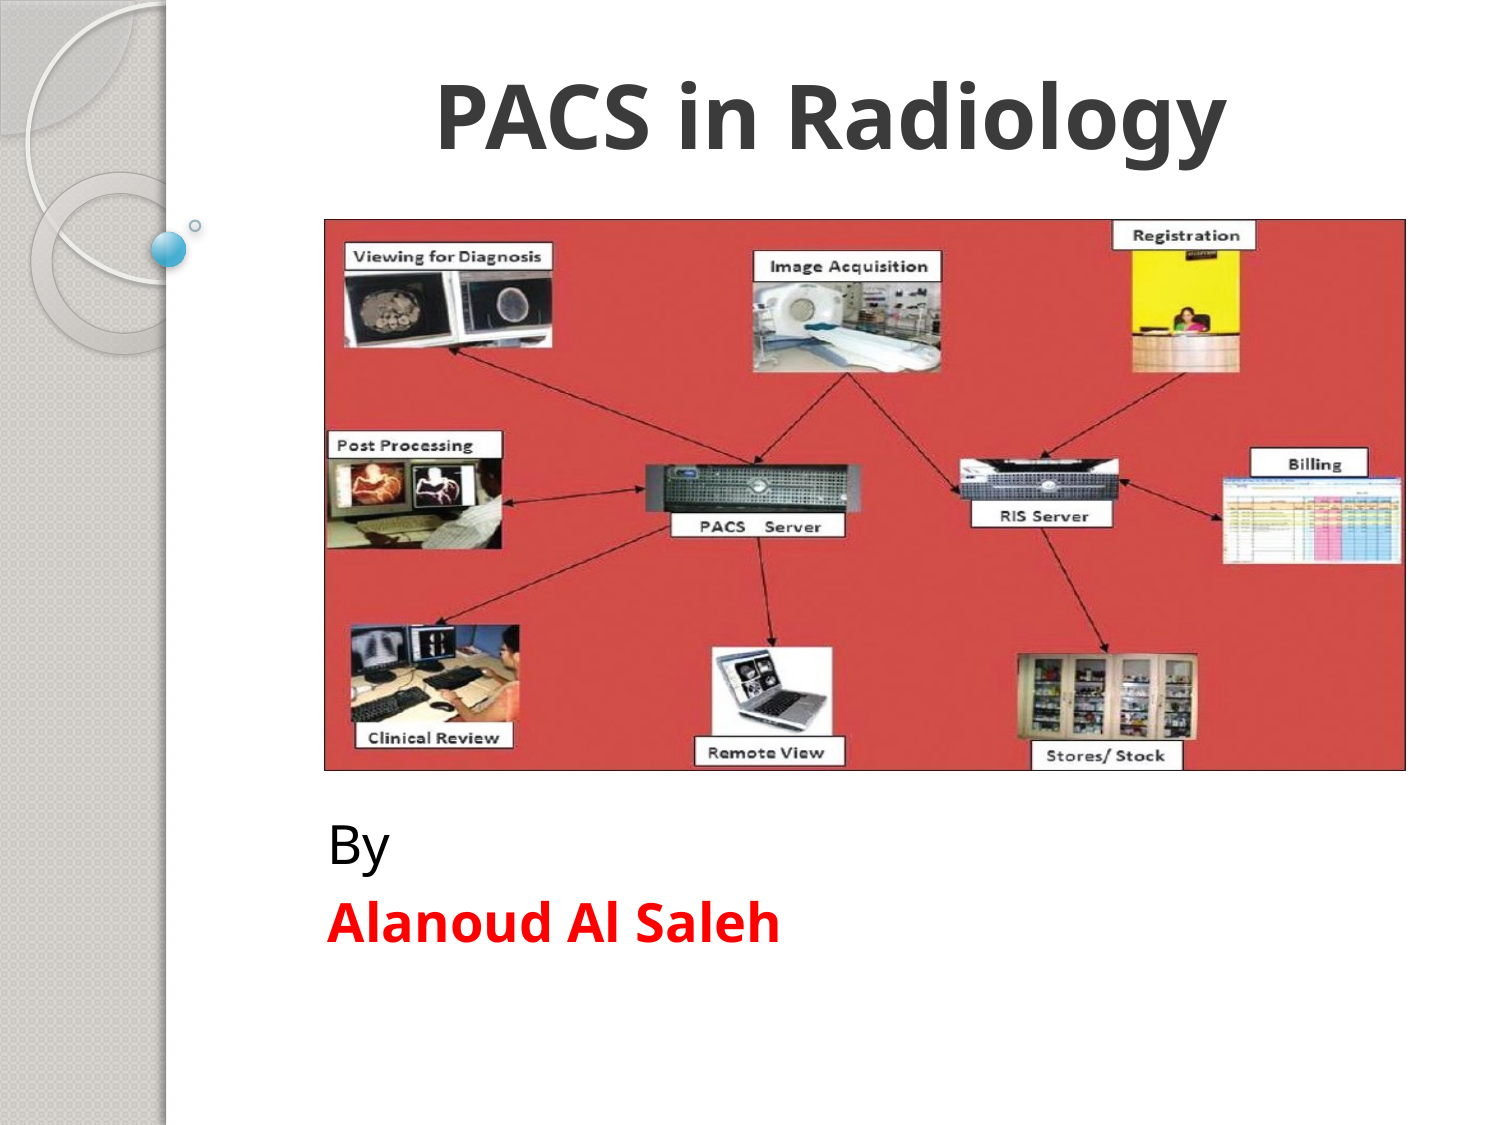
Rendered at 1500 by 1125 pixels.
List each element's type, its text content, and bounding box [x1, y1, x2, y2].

title PACS in Radiology [419, 0, 1500, 175]
picture [324, 219, 1406, 771]
subtitle By Alanoud Al Saleh [312, 810, 1281, 1098]
